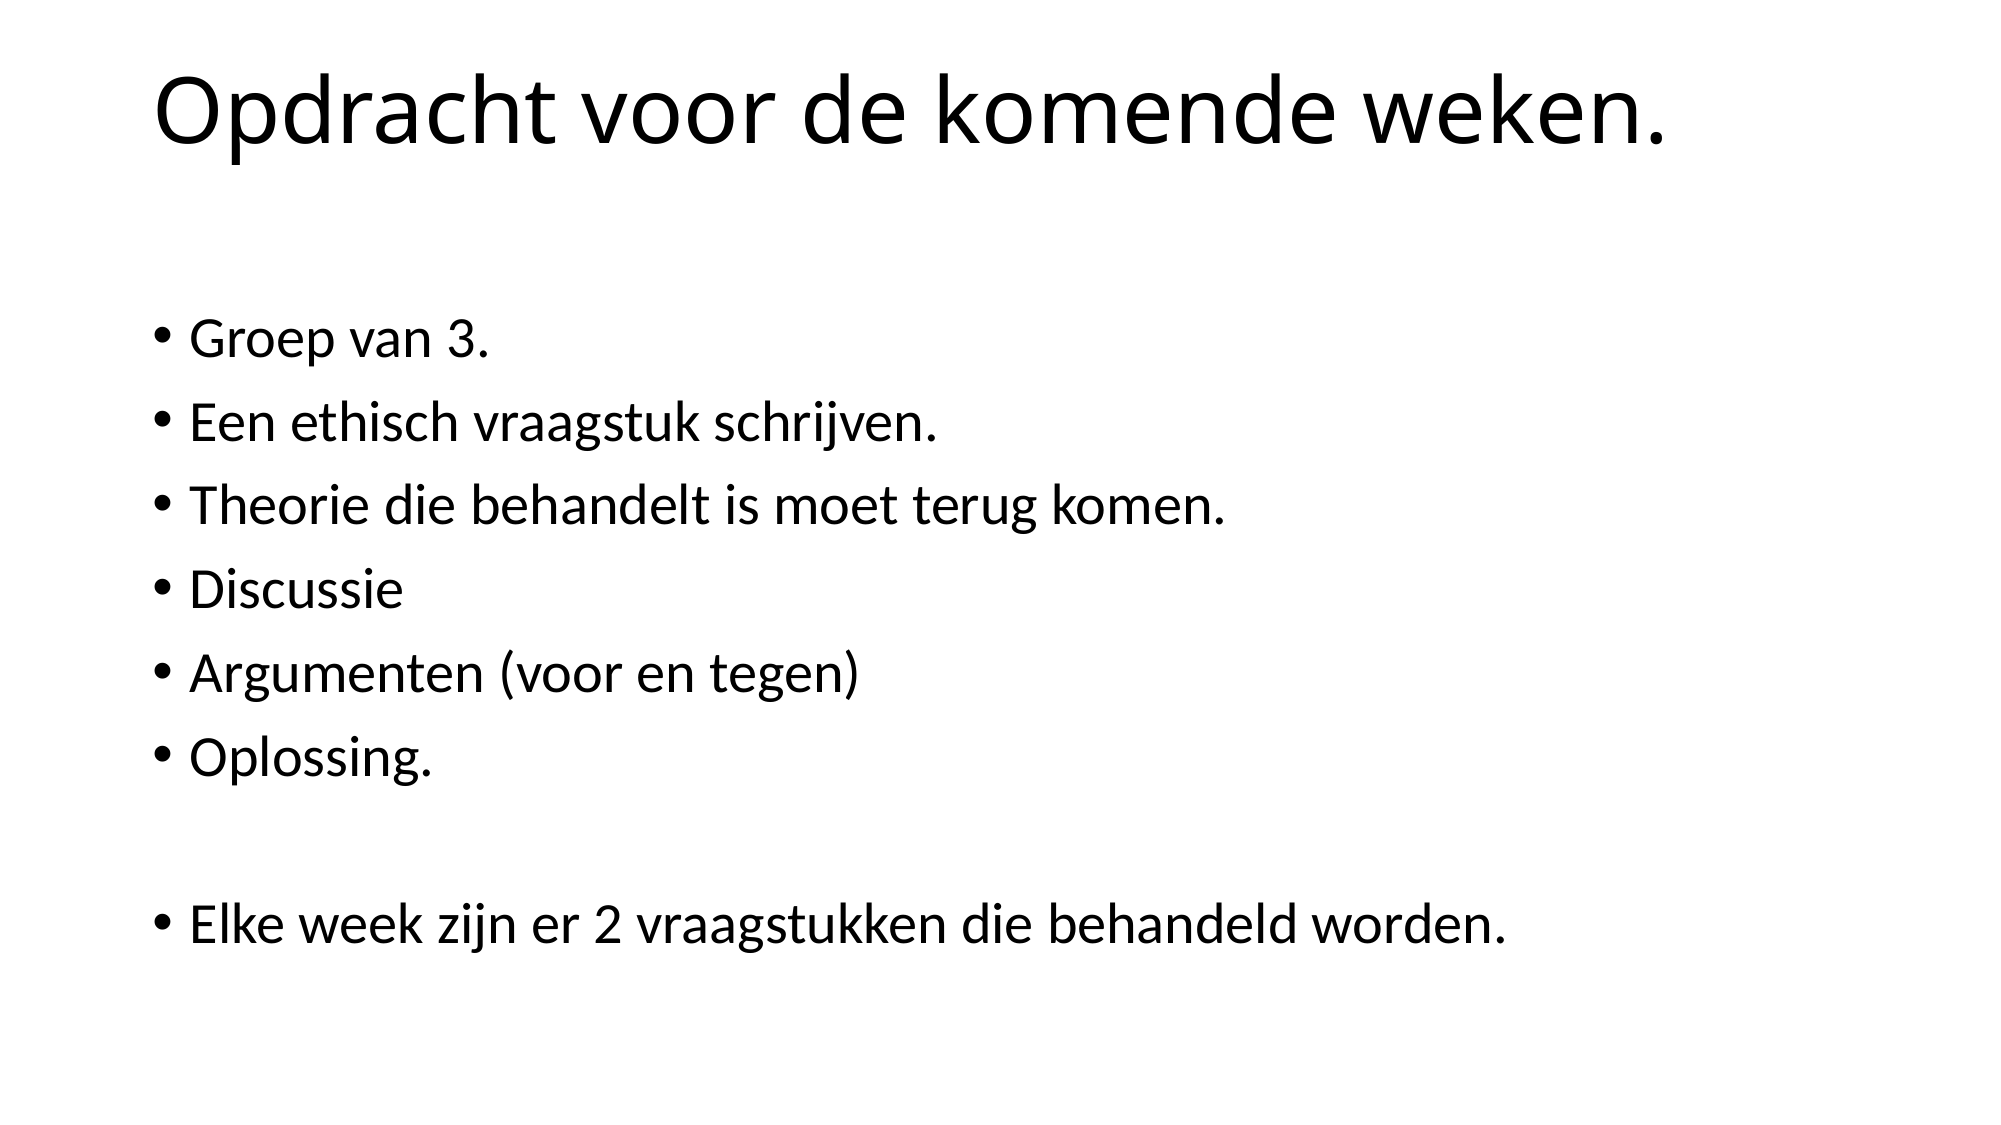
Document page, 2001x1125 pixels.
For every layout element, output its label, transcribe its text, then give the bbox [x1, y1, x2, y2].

title Opdracht voor de komende weken. [137, 59, 1863, 278]
list Groep van 3. Een ethisch vraagstuk schrijven. Theorie die behandelt is moet terug komen. Discussie Argumenten (voor en tegen) Oplossing. Elke week zijn er 2 vraagstukken die behandeld worden. [137, 299, 1863, 1014]
